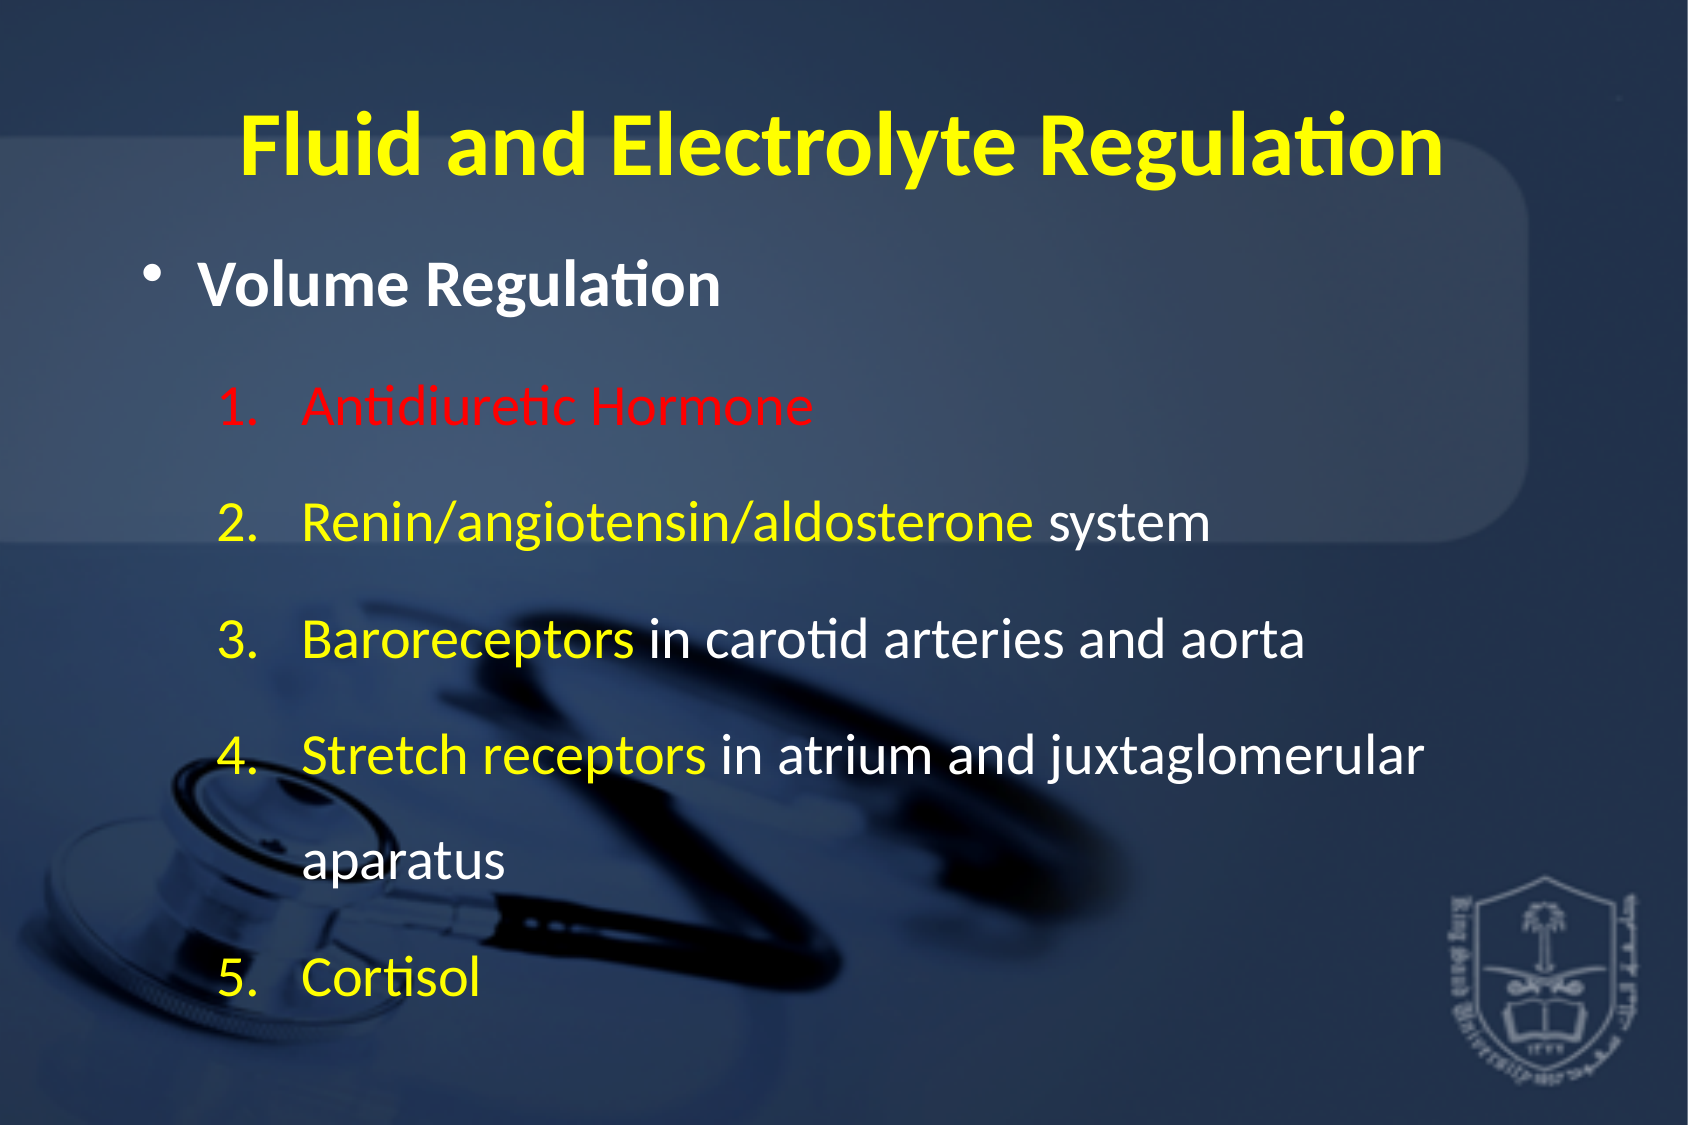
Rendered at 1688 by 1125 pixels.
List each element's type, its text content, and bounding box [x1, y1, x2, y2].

picture [0, 0, 1688, 1125]
title Fluid and Electrolyte Regulation [84, 45, 1604, 233]
list Volume Regulation Antidiuretic Hormone Renin/angiotensin/aldosterone system Baroreceptors in carotid arteries and aorta Stretch receptors in atrium and juxtaglomerular aparatus Cortisol [126, 232, 1561, 1047]
